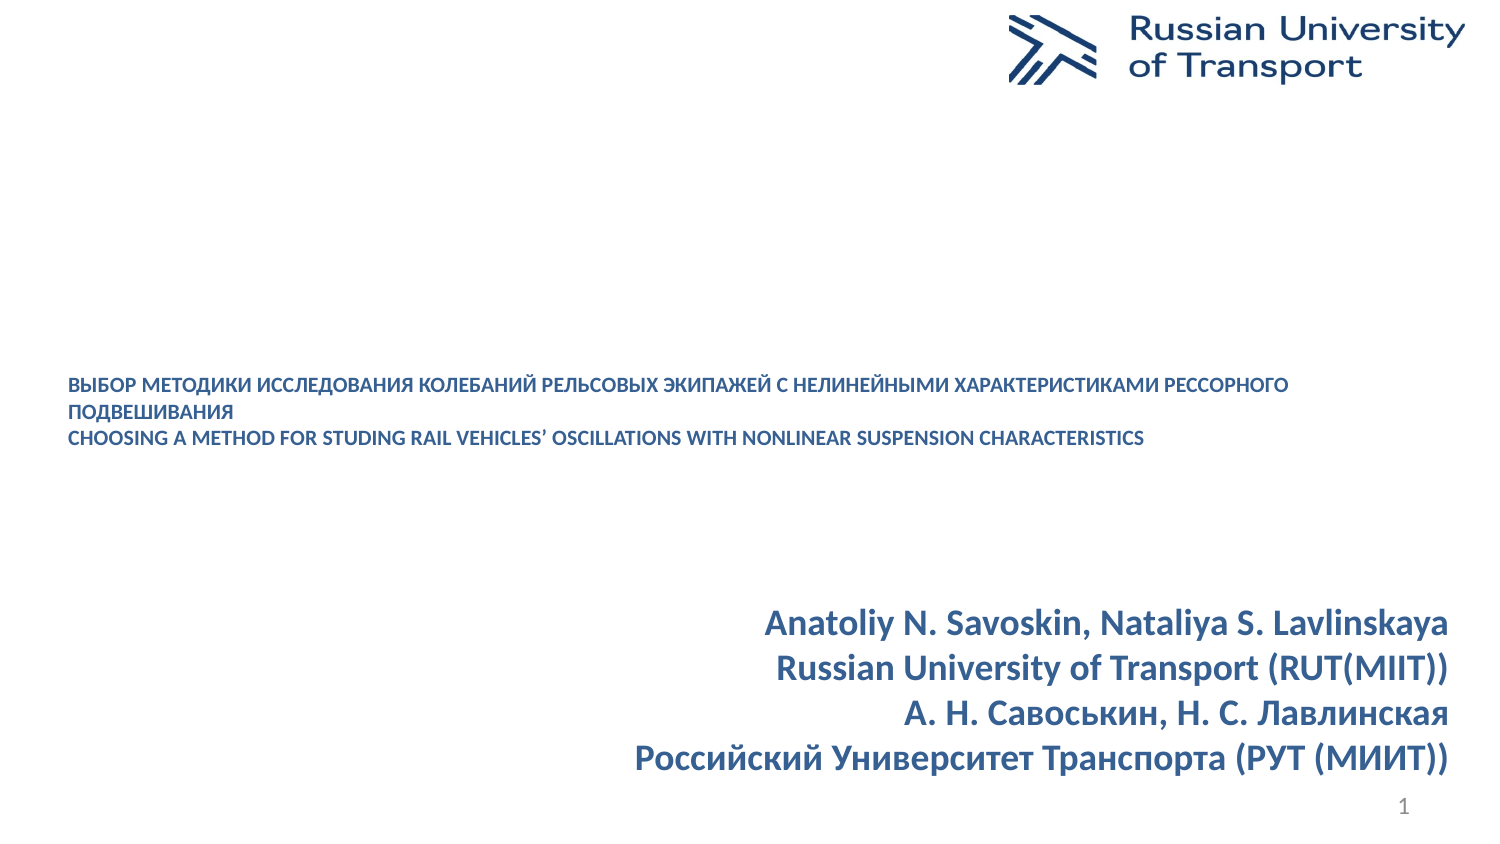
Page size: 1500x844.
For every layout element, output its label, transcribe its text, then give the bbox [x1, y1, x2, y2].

slide_number 1 [1074, 782, 1425, 827]
text_box Anatoliy N. Savoskin, Nataliya S. Lavlinskaya Russian University of Transport (RUT(MIIT)) А. Н. Савоськин, Н. С. Лавлинская Российский Университет Транспорта (РУТ (МИИТ)) [549, 590, 1465, 785]
title ВЫБОР МЕТОДИКИ ИССЛЕДОВАНИЯ КОЛЕБАНИЙ РЕЛЬСОВЫХ ЭКИПАЖЕЙ С НЕЛИНЕЙНЫМИ ХАРАКТЕРИСТИКАМИ РЕССОРНОГО ПОДВЕШИВАНИЯ CHOOSING A METHOD FOR STUDING RAIL VEHICLES’ OSCILLATIONS WITH NONLINEAR SUSPENSION CHARACTERISTICS [53, 362, 1436, 544]
picture [1009, 14, 1465, 85]
